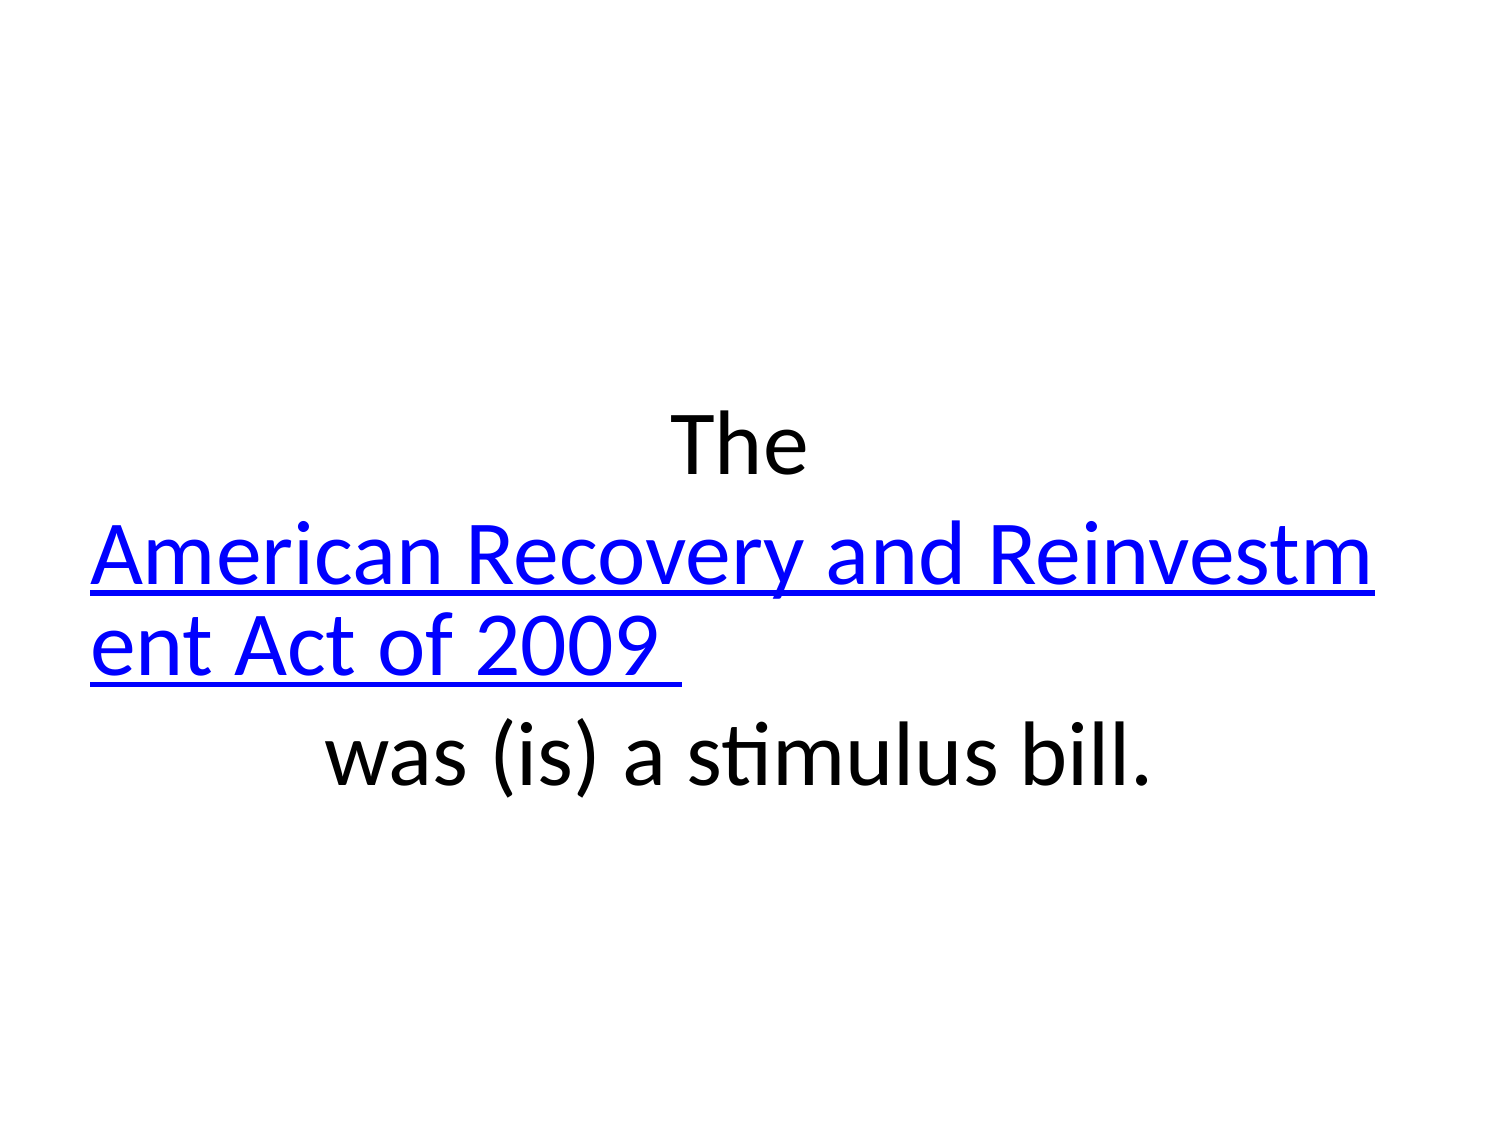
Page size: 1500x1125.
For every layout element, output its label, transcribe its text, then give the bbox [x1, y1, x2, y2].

title The American Recovery and Reinvestment Act of 2009 was (is) a stimulus bill. [74, 44, 1426, 1051]
